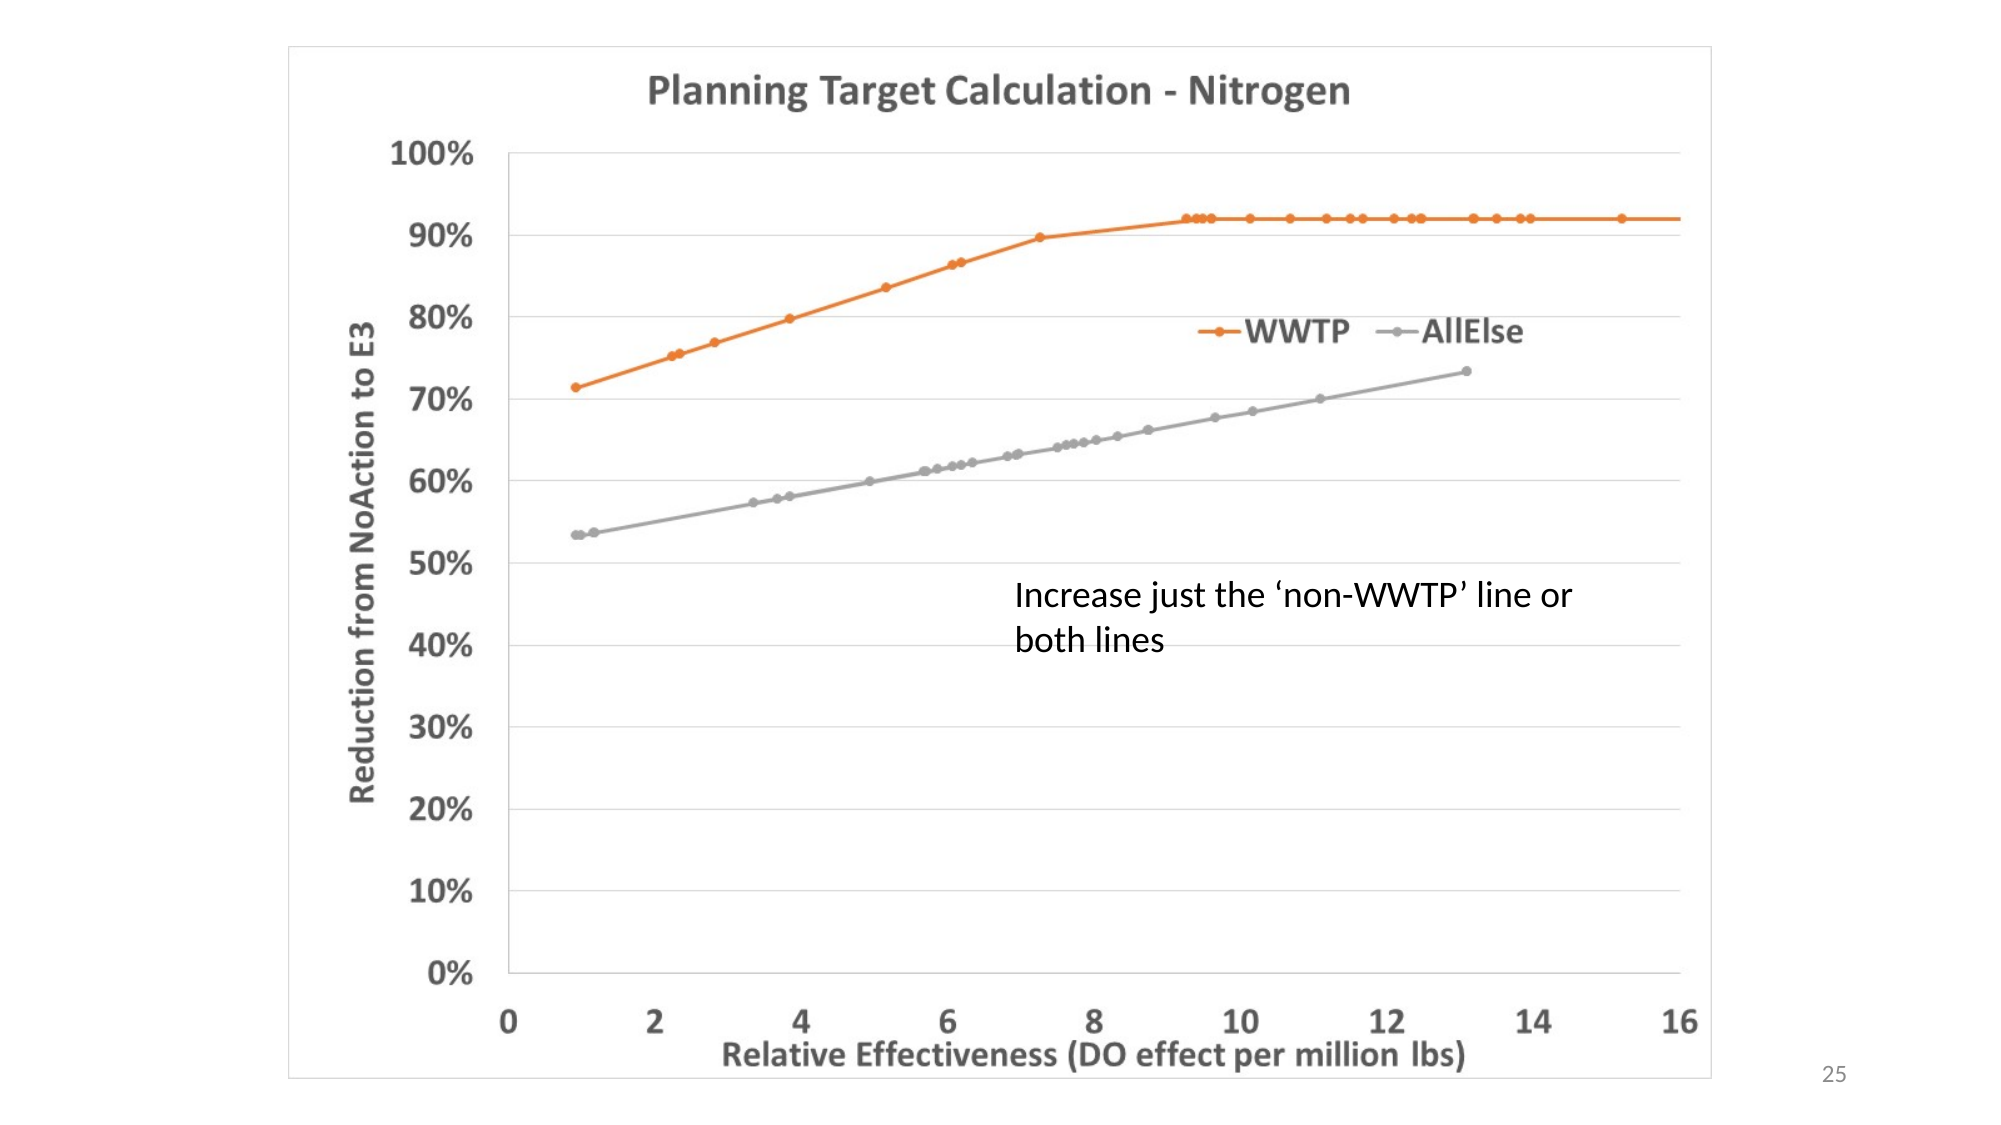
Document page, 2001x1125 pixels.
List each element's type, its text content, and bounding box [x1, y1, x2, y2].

slide_number 25 [1412, 1042, 1863, 1103]
picture [288, 46, 1712, 1079]
